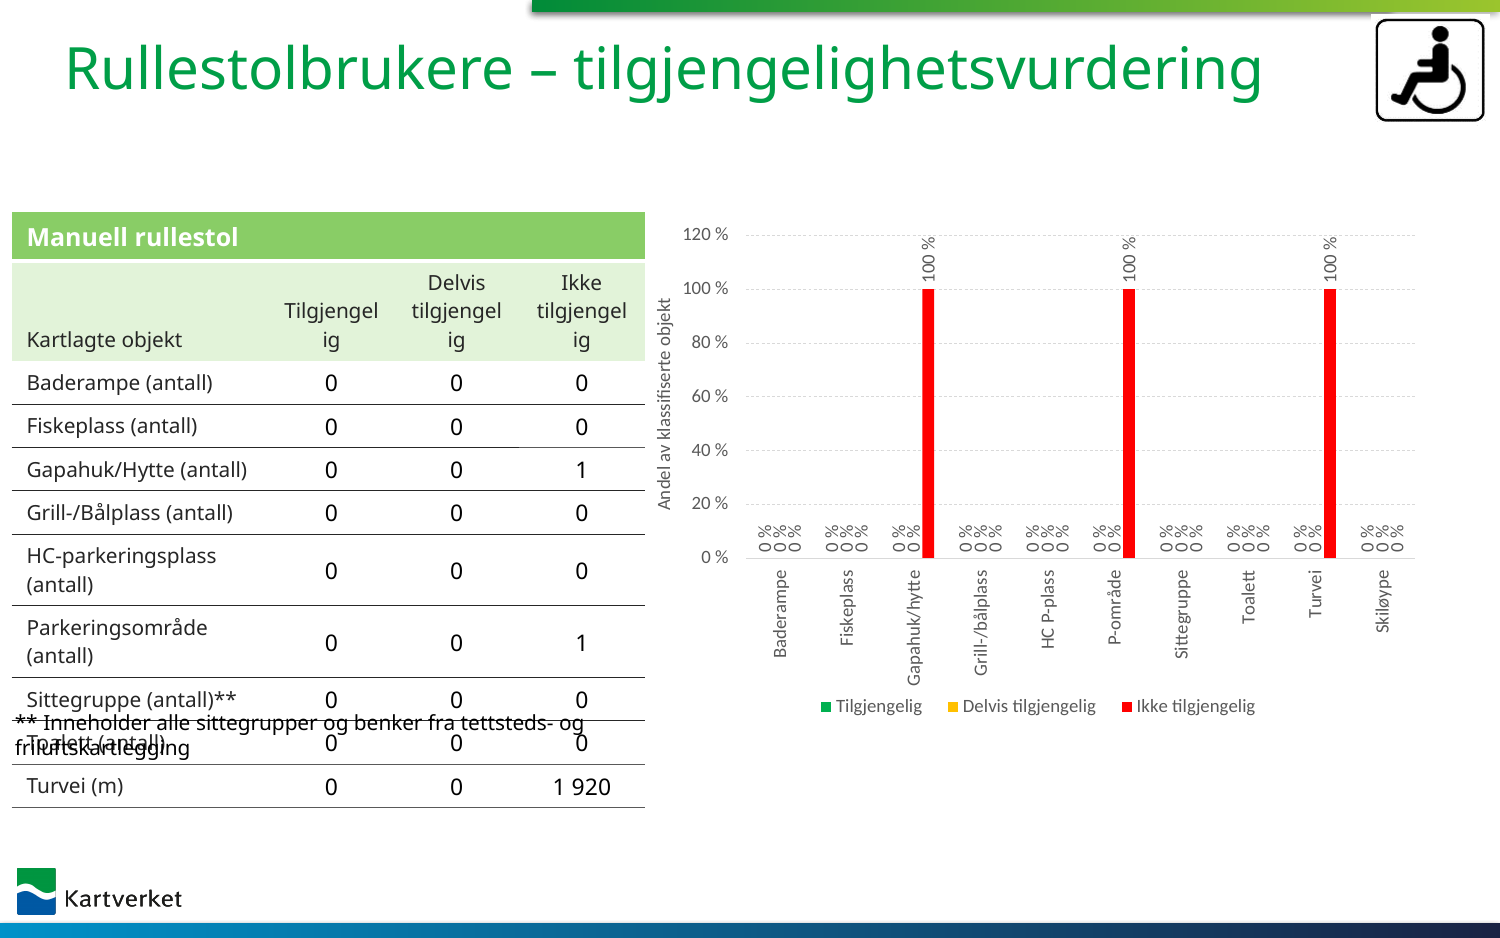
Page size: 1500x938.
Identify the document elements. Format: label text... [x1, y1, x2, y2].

table_cell 0 [269, 491, 394, 534]
table_header Manuell rullestol [12, 212, 645, 259]
table_cell Baderampe (antall) [12, 361, 269, 404]
table_cell 0 [394, 448, 519, 490]
text_box Rullestolbrukere – tilgjengelighetsvurdering [49, 12, 1372, 109]
table_cell Fiskeplass (antall) [12, 405, 269, 447]
table_cell Sittegruppe (antall)** [12, 678, 269, 702]
table_cell 0 [394, 606, 519, 677]
table_cell 0 [519, 405, 638, 447]
table_cell 1 [519, 448, 638, 490]
table_cell 0 [394, 361, 519, 404]
table_cell 0 [394, 535, 519, 605]
table_cell 1 [519, 606, 638, 677]
table_cell 0 [269, 361, 394, 404]
table_cell Grill-/Bålplass (antall) [12, 491, 269, 534]
table_cell 0 [394, 405, 519, 447]
table_cell 0 [519, 361, 638, 404]
table_cell Gapahuk/Hytte (antall) [12, 448, 269, 490]
table_cell 0 [269, 768, 394, 807]
table_cell 0 [519, 678, 638, 702]
table_cell 0 [269, 405, 394, 447]
table_cell 0 [269, 606, 394, 677]
table_cell 0 [519, 535, 638, 605]
picture [643, 218, 1427, 728]
table_cell 0 [519, 491, 638, 534]
table_cell Tilgjengelig [269, 263, 394, 361]
table_cell Ikke tilgjengelig [519, 263, 638, 361]
table_cell 0 [269, 535, 394, 605]
table_cell HC-parkeringsplass (antall) [12, 535, 269, 605]
table_cell Kartlagte objekt [12, 263, 269, 361]
table_cell Delvis tilgjengelig [394, 263, 519, 361]
table_cell Parkeringsområde (antall) [12, 606, 269, 677]
text_box ** Inneholder alle sittegrupper og benker fra tettsteds- og friluftskartlegging [0, 702, 745, 768]
table_cell 0 [394, 491, 519, 534]
table_cell 0 [394, 768, 519, 807]
table_cell 0 [394, 678, 519, 702]
table_cell 1 920 [519, 768, 645, 807]
table_cell 0 [269, 448, 394, 490]
table_cell 0 [269, 678, 394, 702]
table_cell Turvei (m) [12, 768, 269, 807]
picture [1371, 13, 1491, 127]
